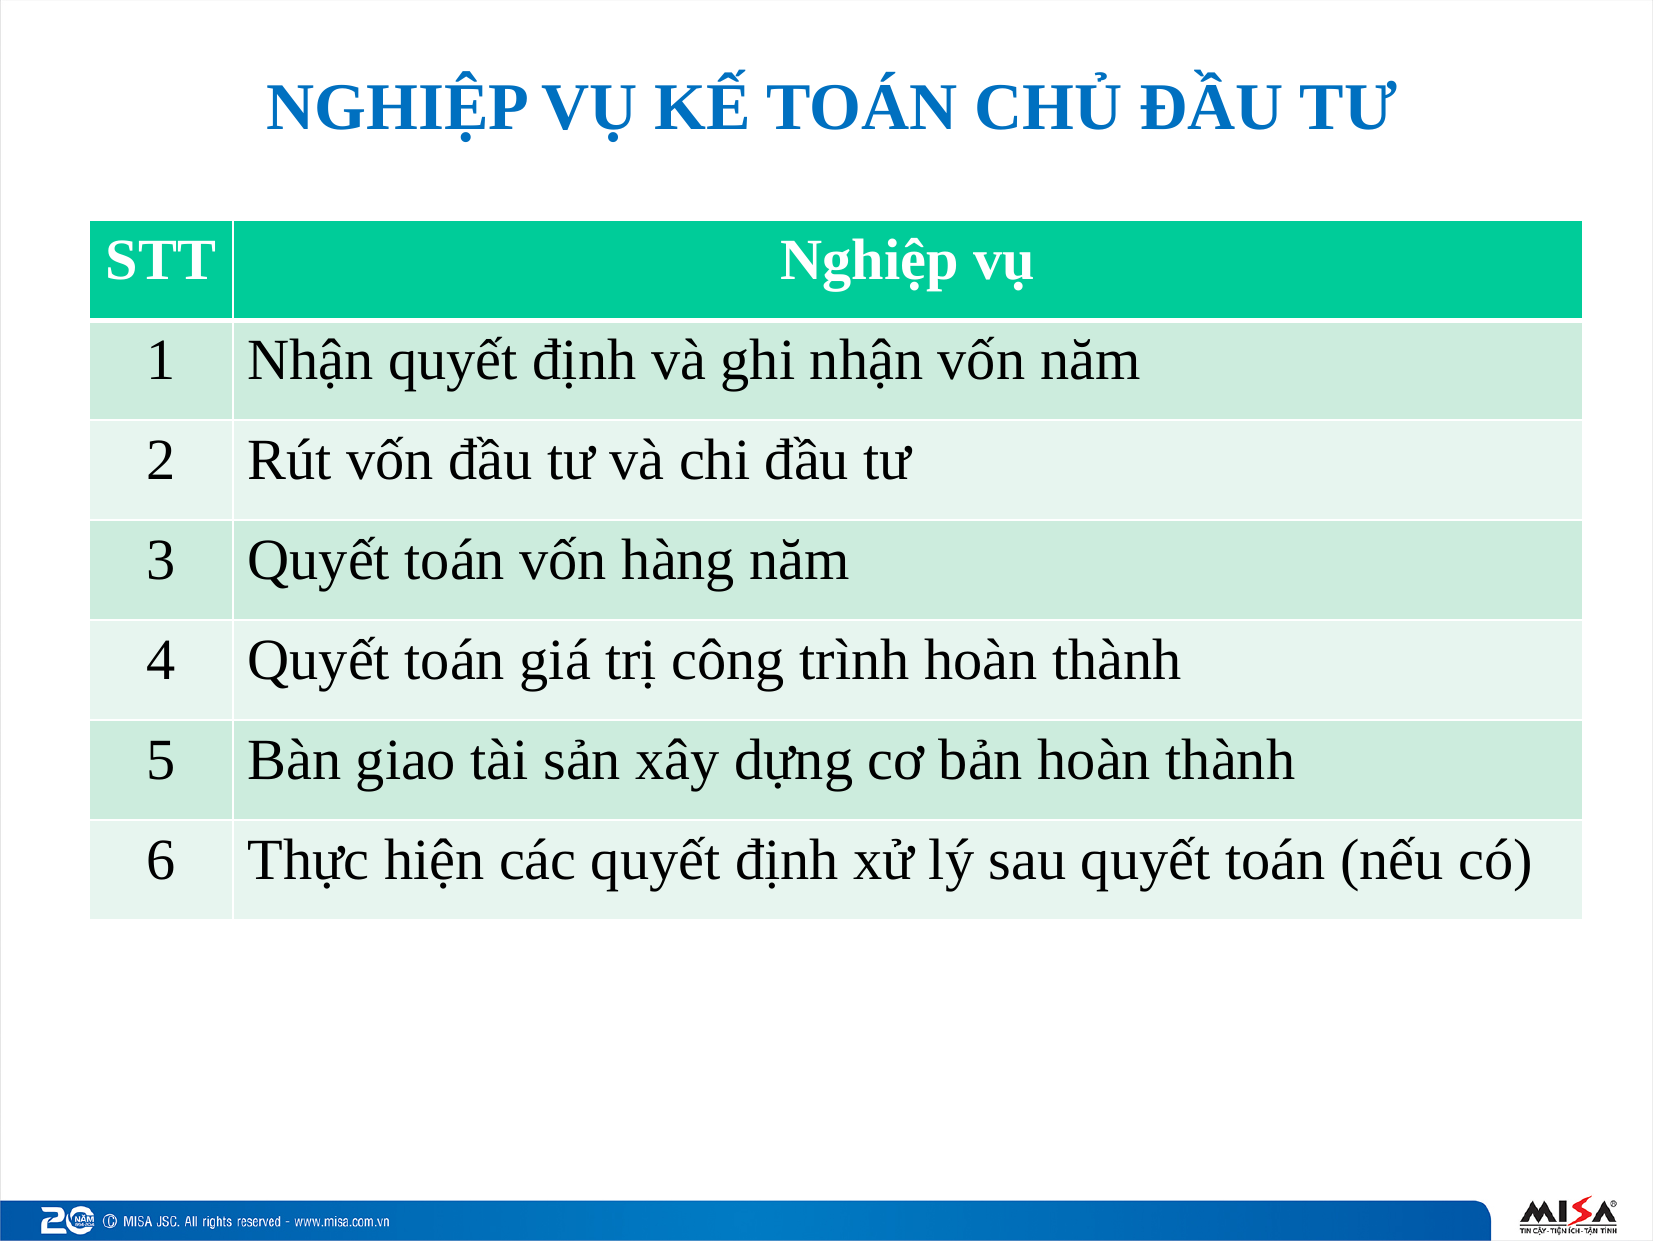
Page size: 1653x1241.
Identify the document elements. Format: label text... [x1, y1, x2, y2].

picture [0, 0, 1653, 1241]
table_cell 6 [90, 821, 232, 919]
table_cell Nhận quyết định và ghi nhận vốn năm [234, 323, 1582, 419]
table_cell 2 [90, 421, 232, 519]
table_header Nghiệp vụ [234, 221, 1582, 318]
table_cell Quyết toán vốn hàng năm [234, 521, 1582, 619]
table_cell Thực hiện các quyết định xử lý sau quyết toán (nếu có) [234, 821, 1582, 919]
table_cell Bàn giao tài sản xây dựng cơ bản hoàn thành [234, 721, 1582, 819]
table_cell 4 [90, 621, 232, 719]
table_cell Rút vốn đầu tư và chi đầu tư [234, 421, 1582, 519]
table_cell Quyết toán giá trị công trình hoàn thành [234, 621, 1582, 719]
table_header STT [90, 221, 232, 318]
title NGHIỆP VỤ KẾ TOÁN CHỦ ĐẦU TƯ [88, 57, 1576, 158]
table_cell 1 [90, 323, 232, 419]
table_cell 5 [90, 721, 232, 819]
table_cell 3 [90, 521, 232, 619]
